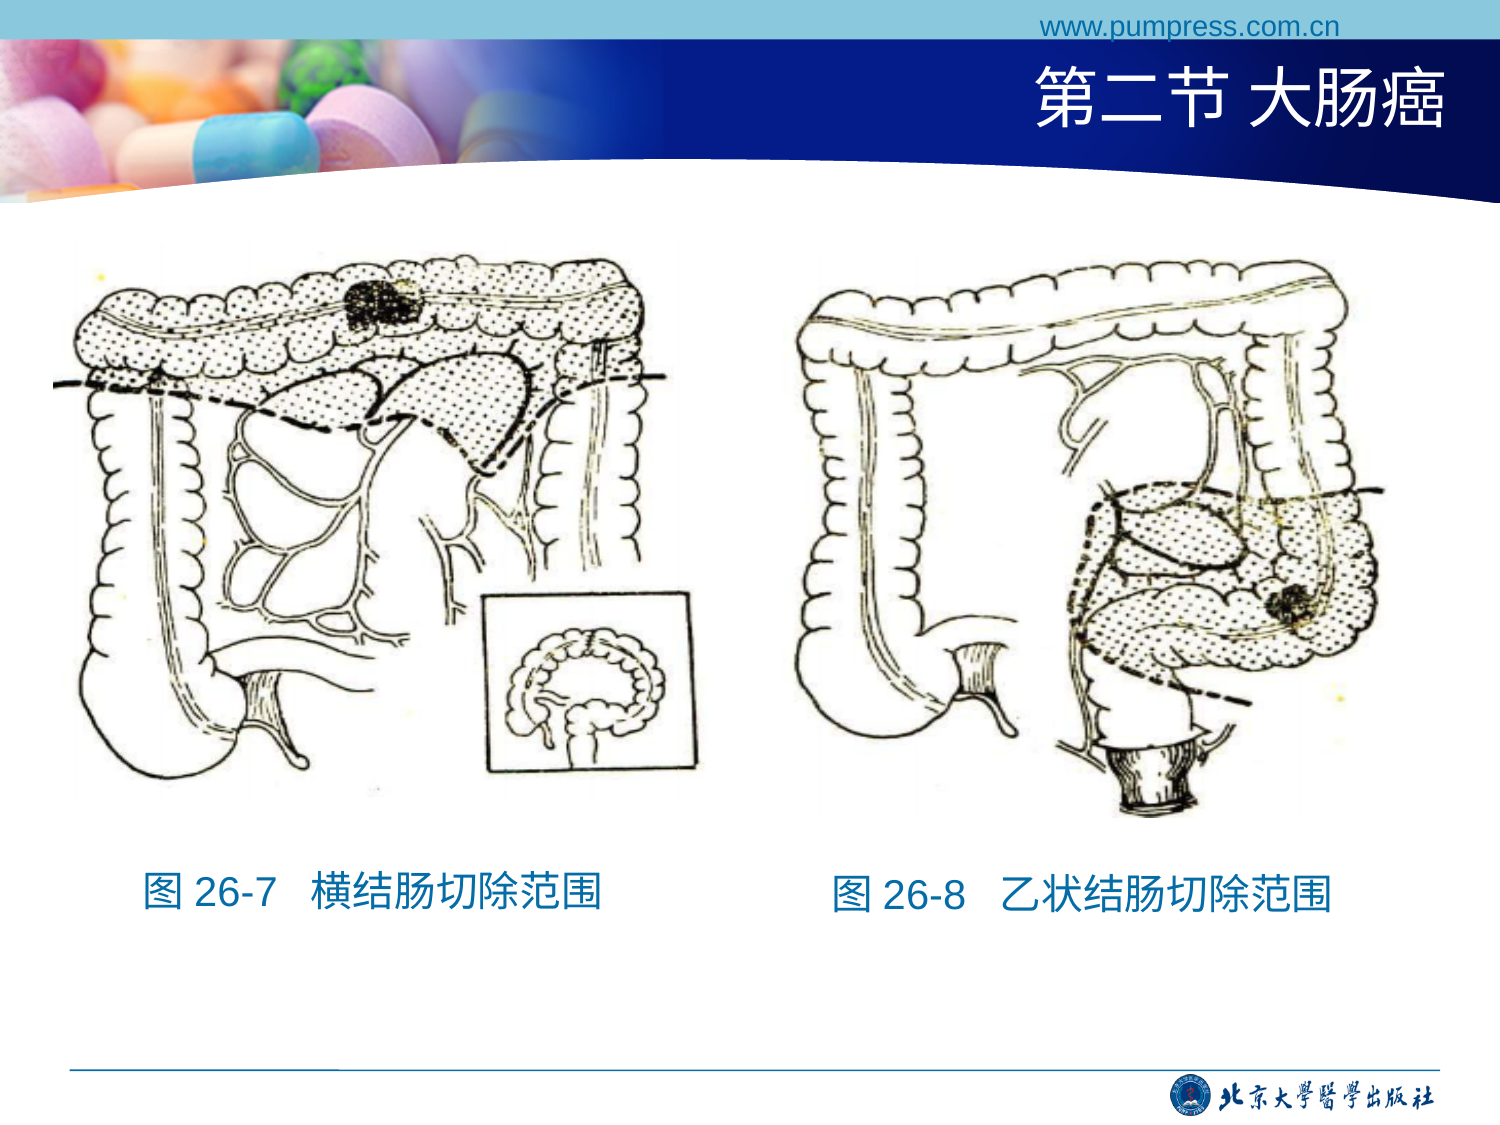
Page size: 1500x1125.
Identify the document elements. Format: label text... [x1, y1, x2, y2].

picture [52, 243, 711, 799]
text_box 图26-7 横结肠切除范围 [127, 857, 618, 923]
text_box 图26-8 乙状结肠切除范围 [816, 860, 1349, 926]
picture [1170, 1074, 1436, 1118]
slide_number www.pumpress.com.cn [1025, 0, 1463, 38]
picture [0, 40, 1500, 203]
picture [762, 255, 1389, 819]
title 第二节 大肠癌 [137, 49, 1463, 143]
